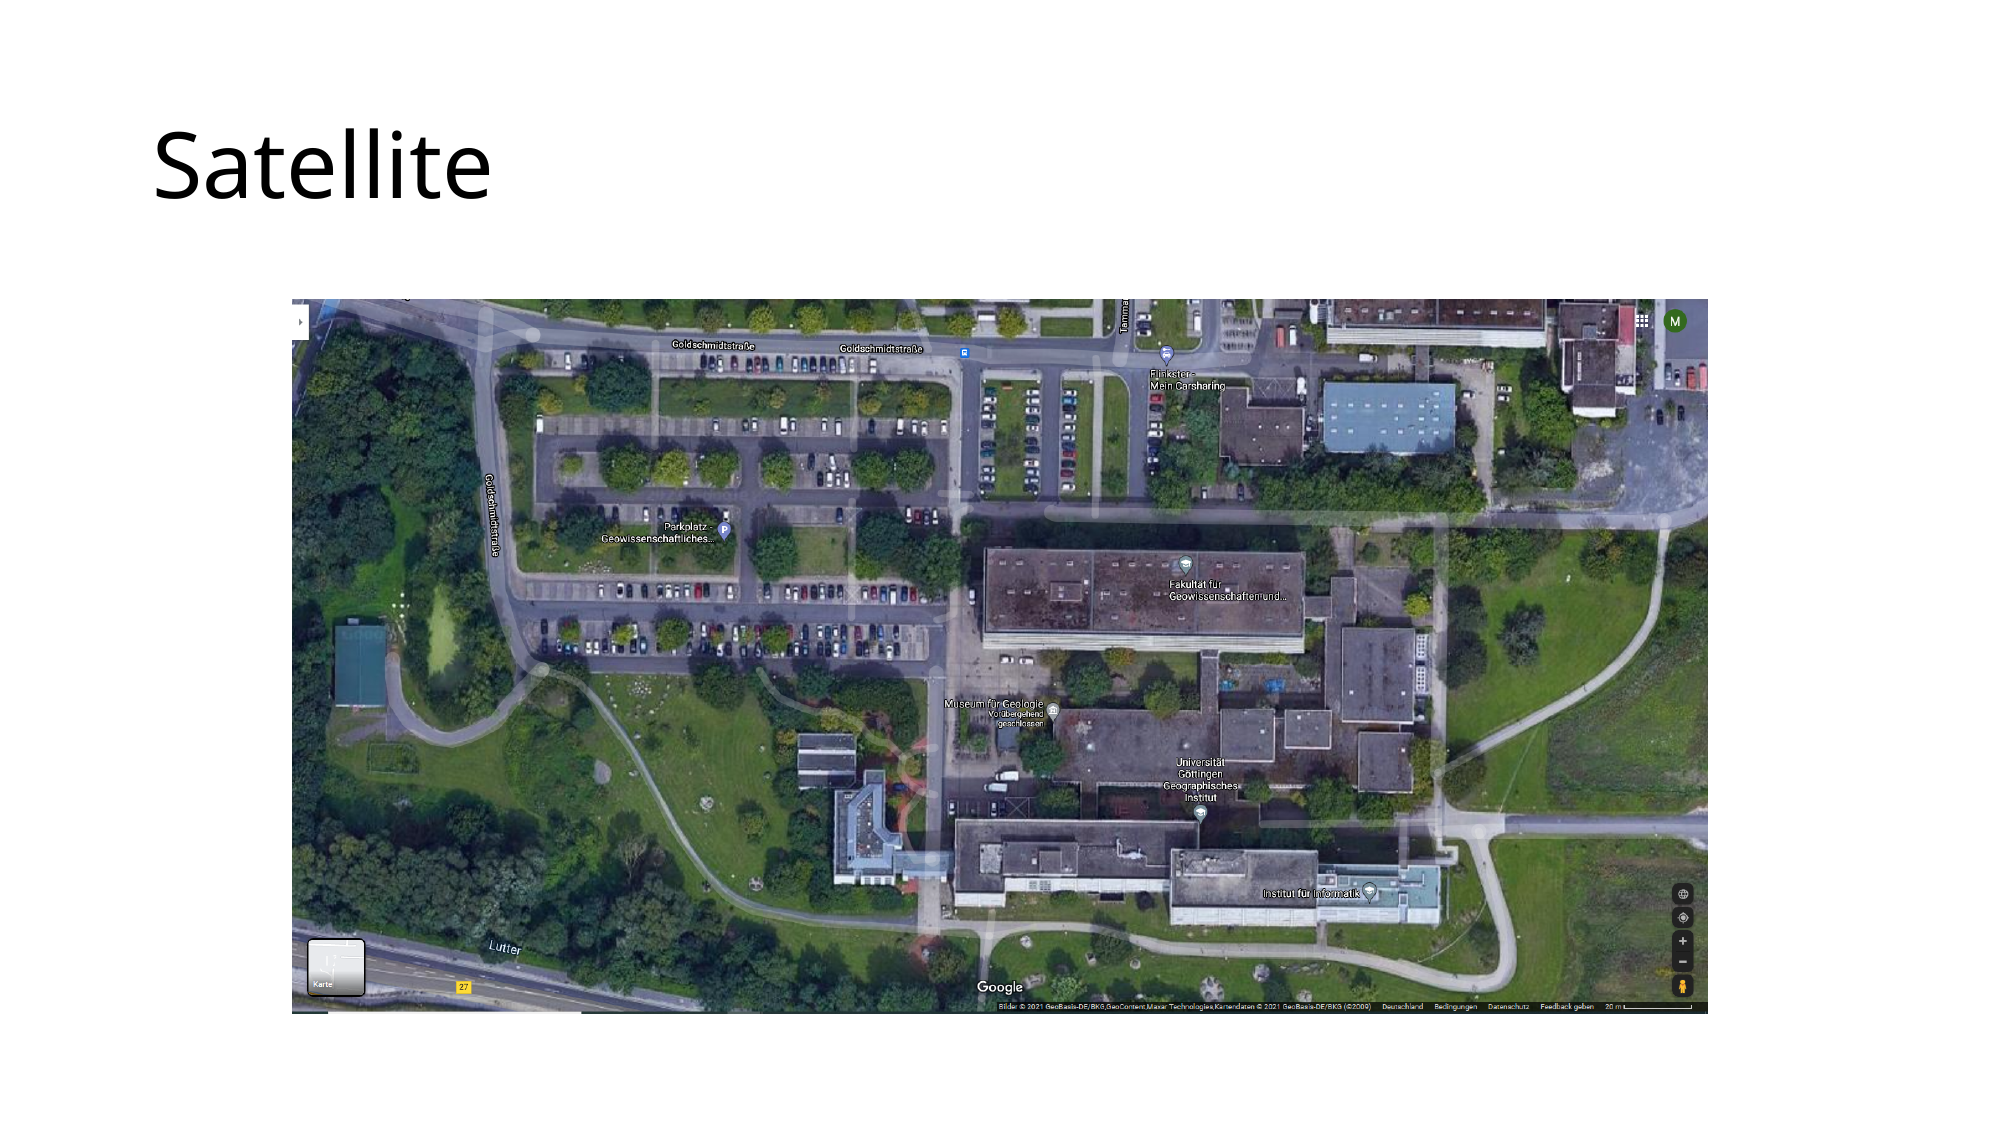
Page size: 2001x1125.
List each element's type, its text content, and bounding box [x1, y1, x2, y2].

picture [292, 299, 1708, 1014]
text_box Satellite [137, 59, 1863, 278]
